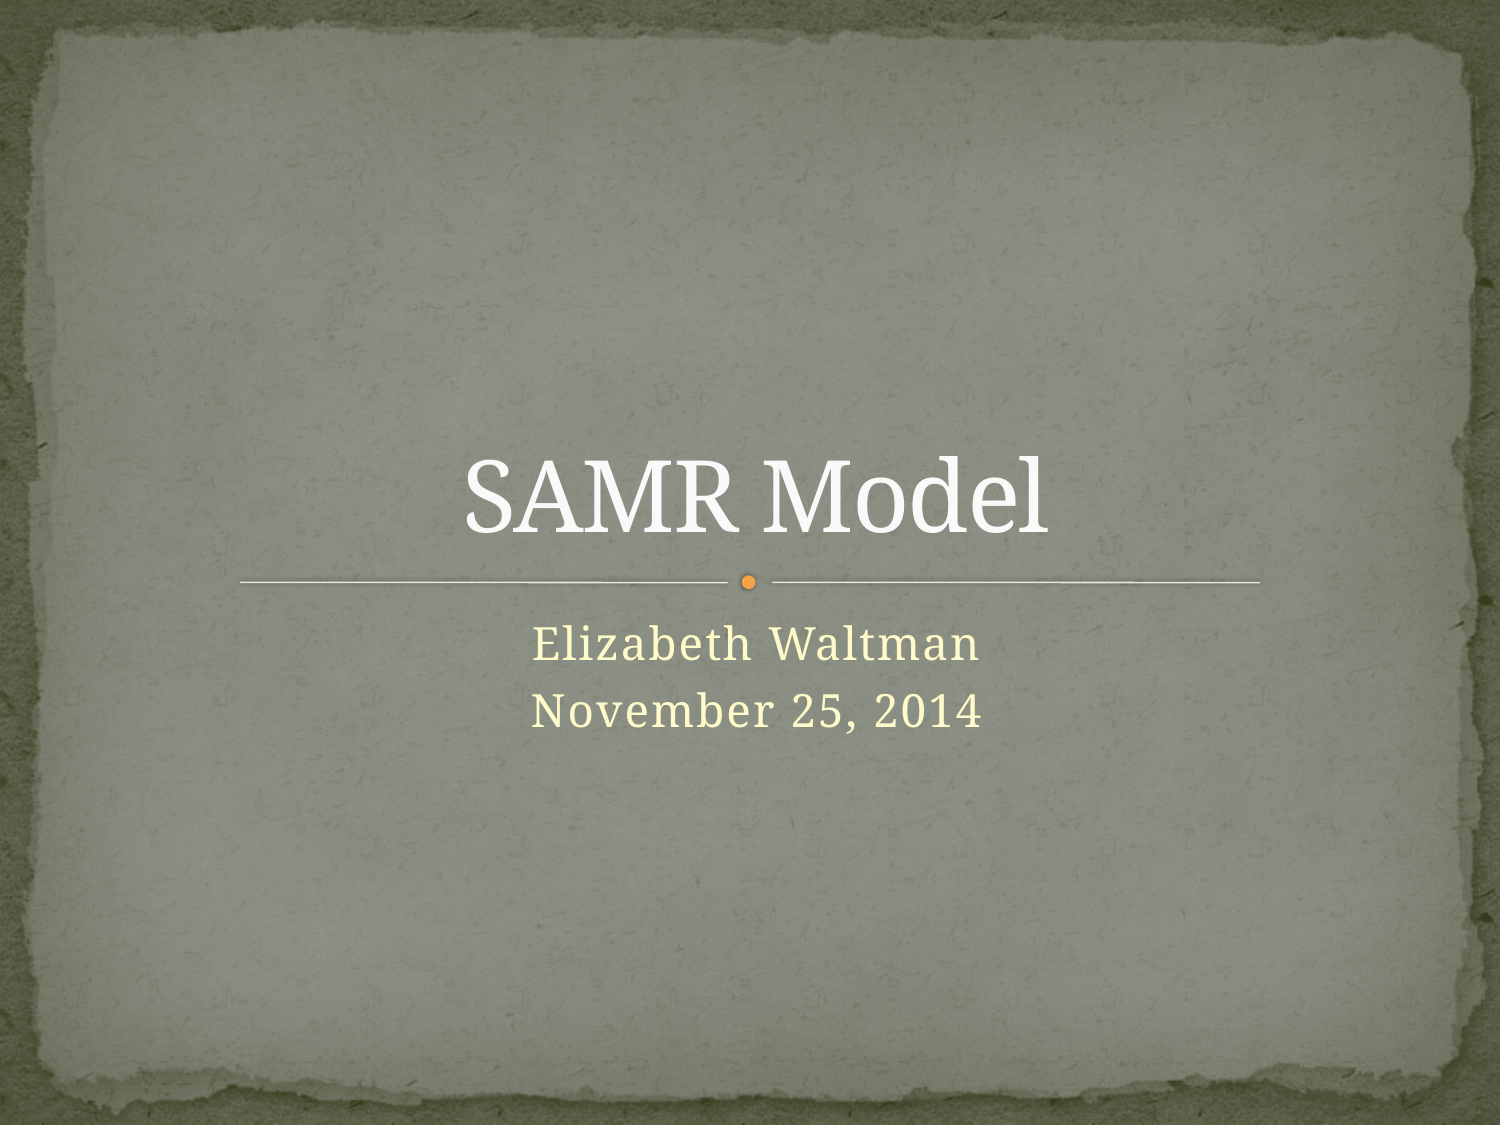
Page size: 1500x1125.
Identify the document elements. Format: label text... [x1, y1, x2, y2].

title SAMR Model [74, 235, 1438, 561]
subtitle Elizabeth Waltman November 25, 2014 [75, 606, 1438, 795]
